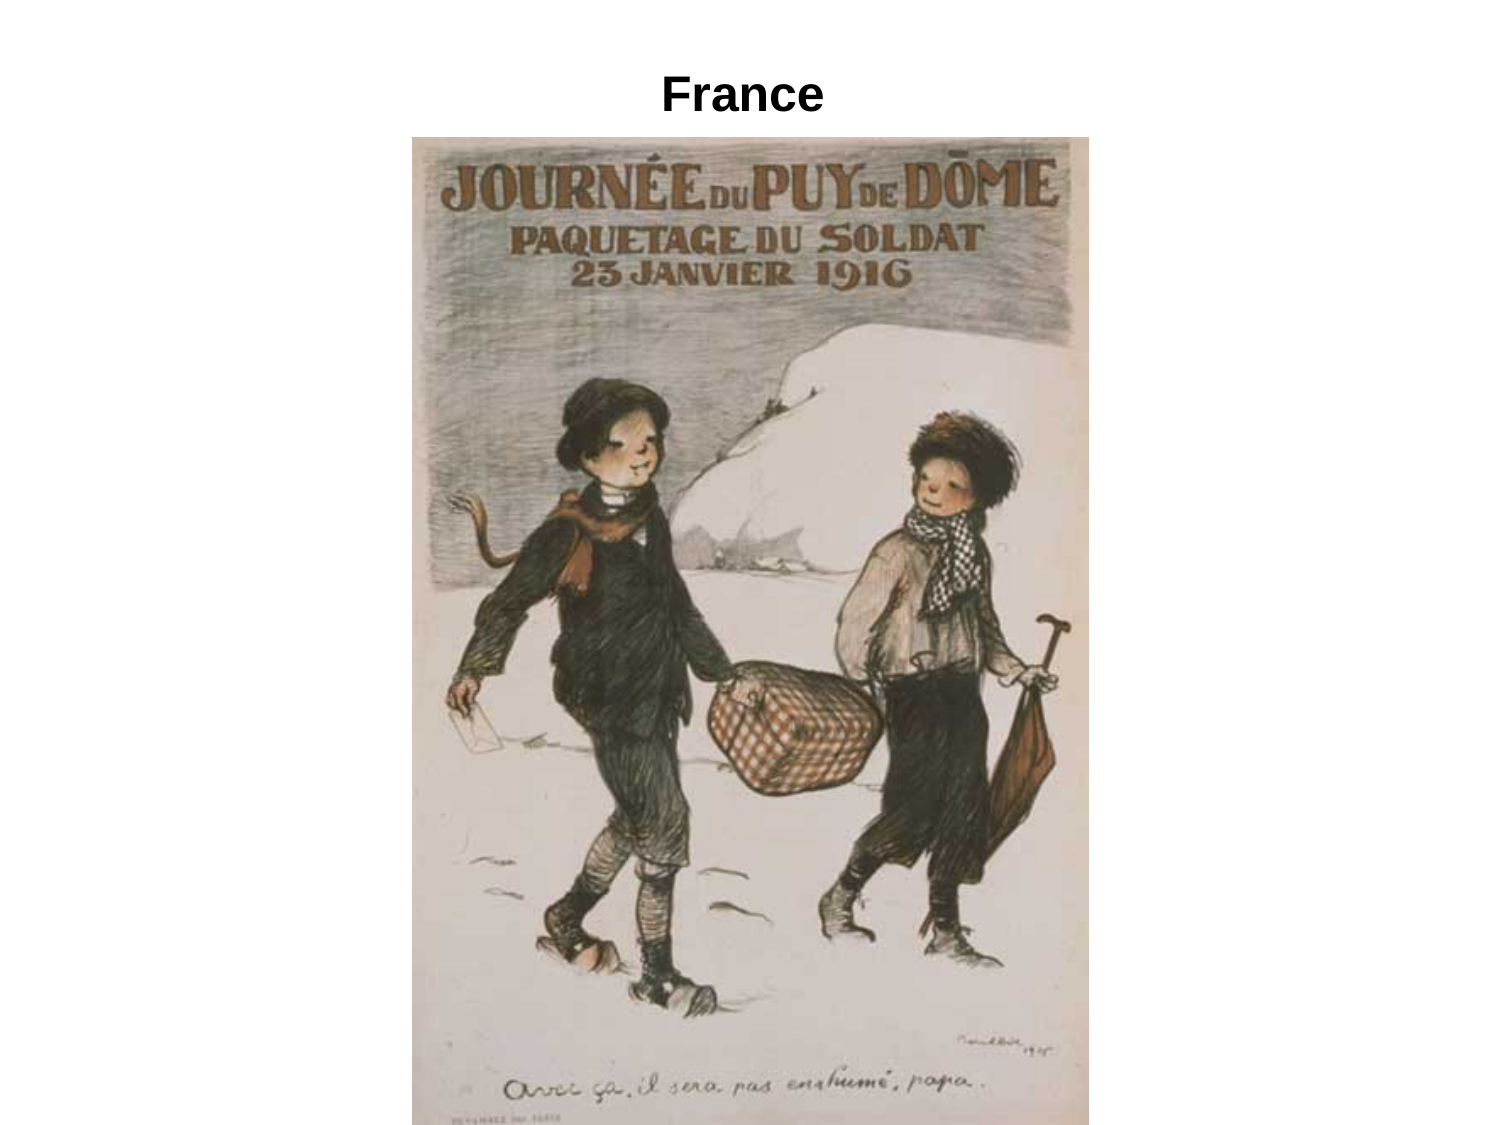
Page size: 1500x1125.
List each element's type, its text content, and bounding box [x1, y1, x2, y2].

title France [74, 44, 1426, 138]
picture [412, 137, 1089, 1125]
